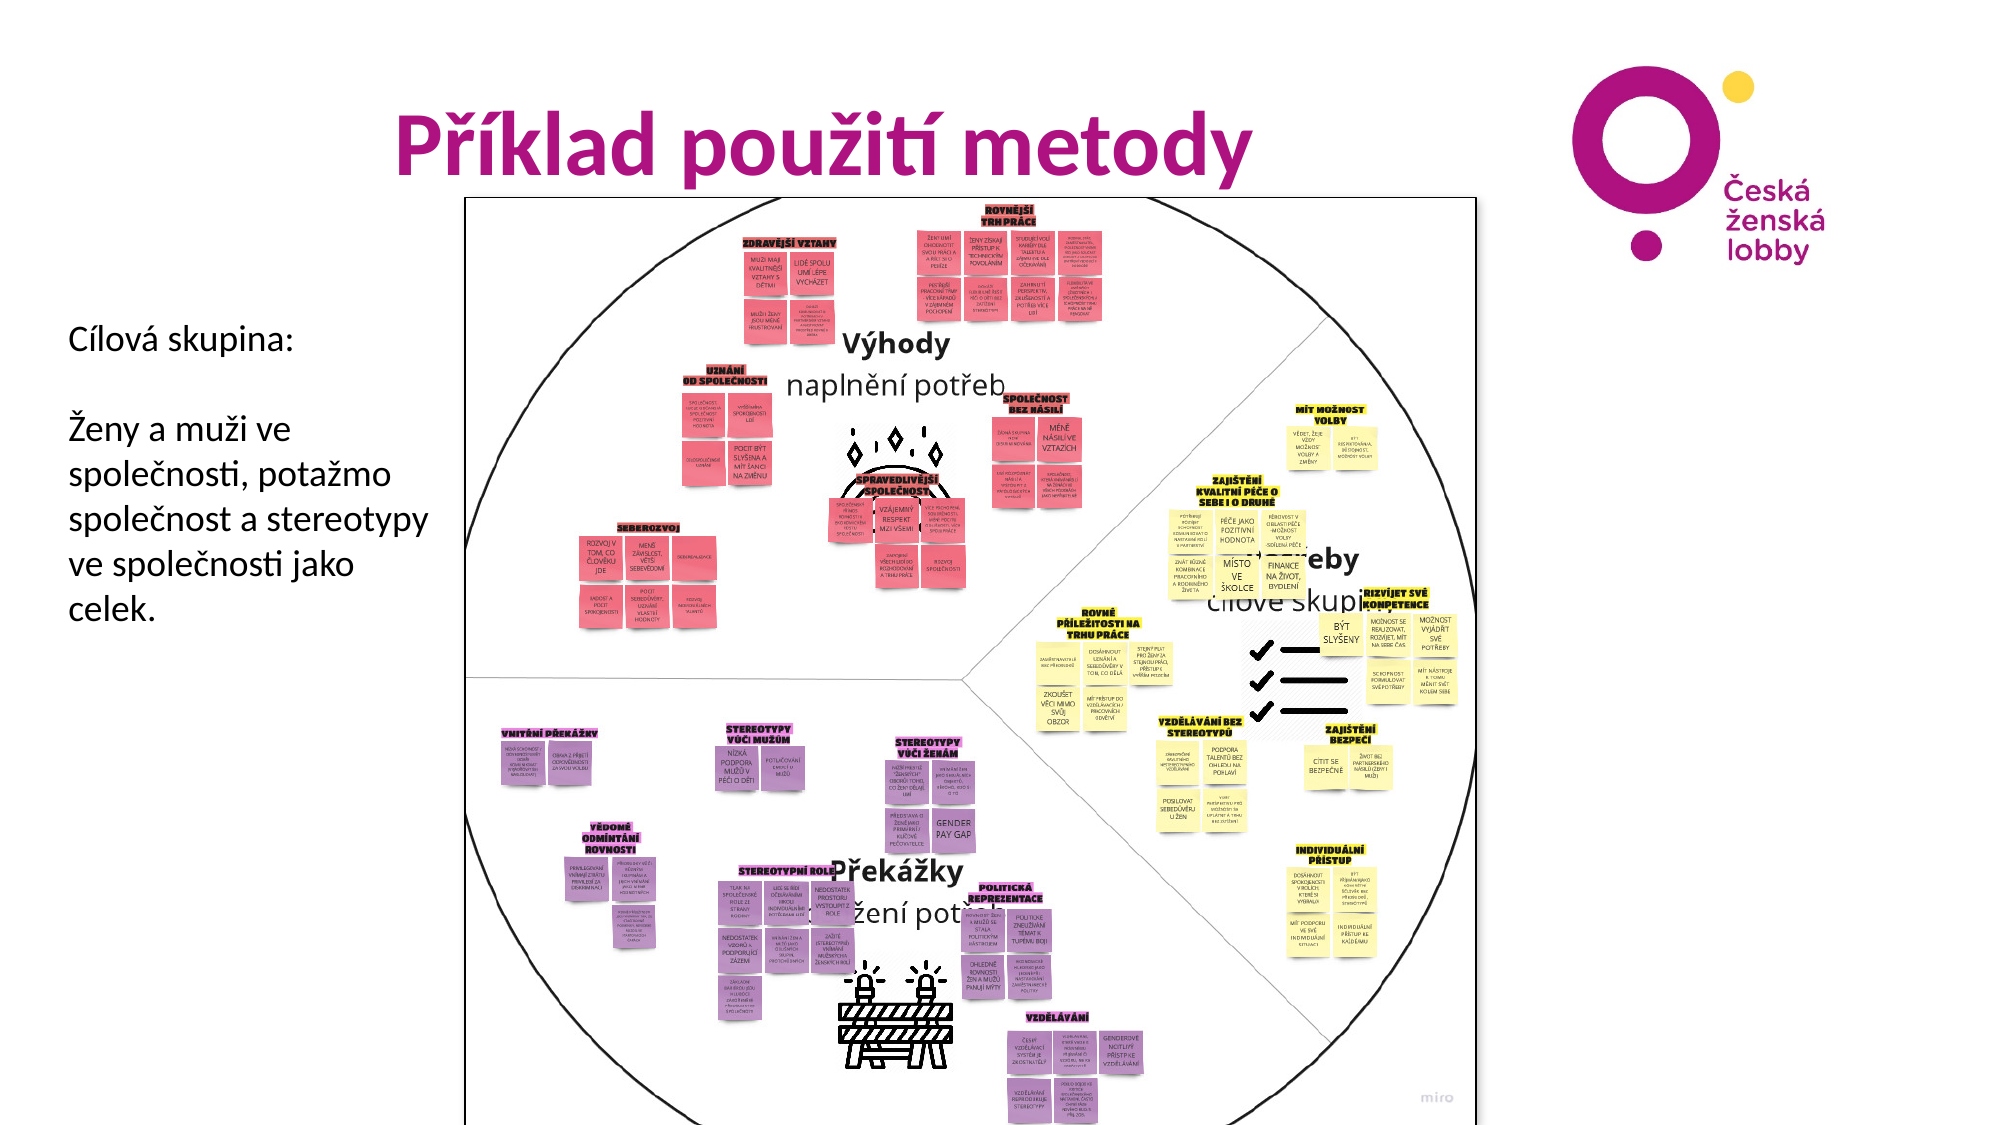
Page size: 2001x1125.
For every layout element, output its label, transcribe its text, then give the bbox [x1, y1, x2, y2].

text_box Cílová skupina: Ženy a muži ve společnosti, potažmo společnost a stereotypy ve společnosti jako celek. [53, 306, 460, 637]
picture [465, 197, 1476, 1125]
title Příklad použití metody [99, 45, 1550, 233]
picture [1535, 30, 1867, 304]
